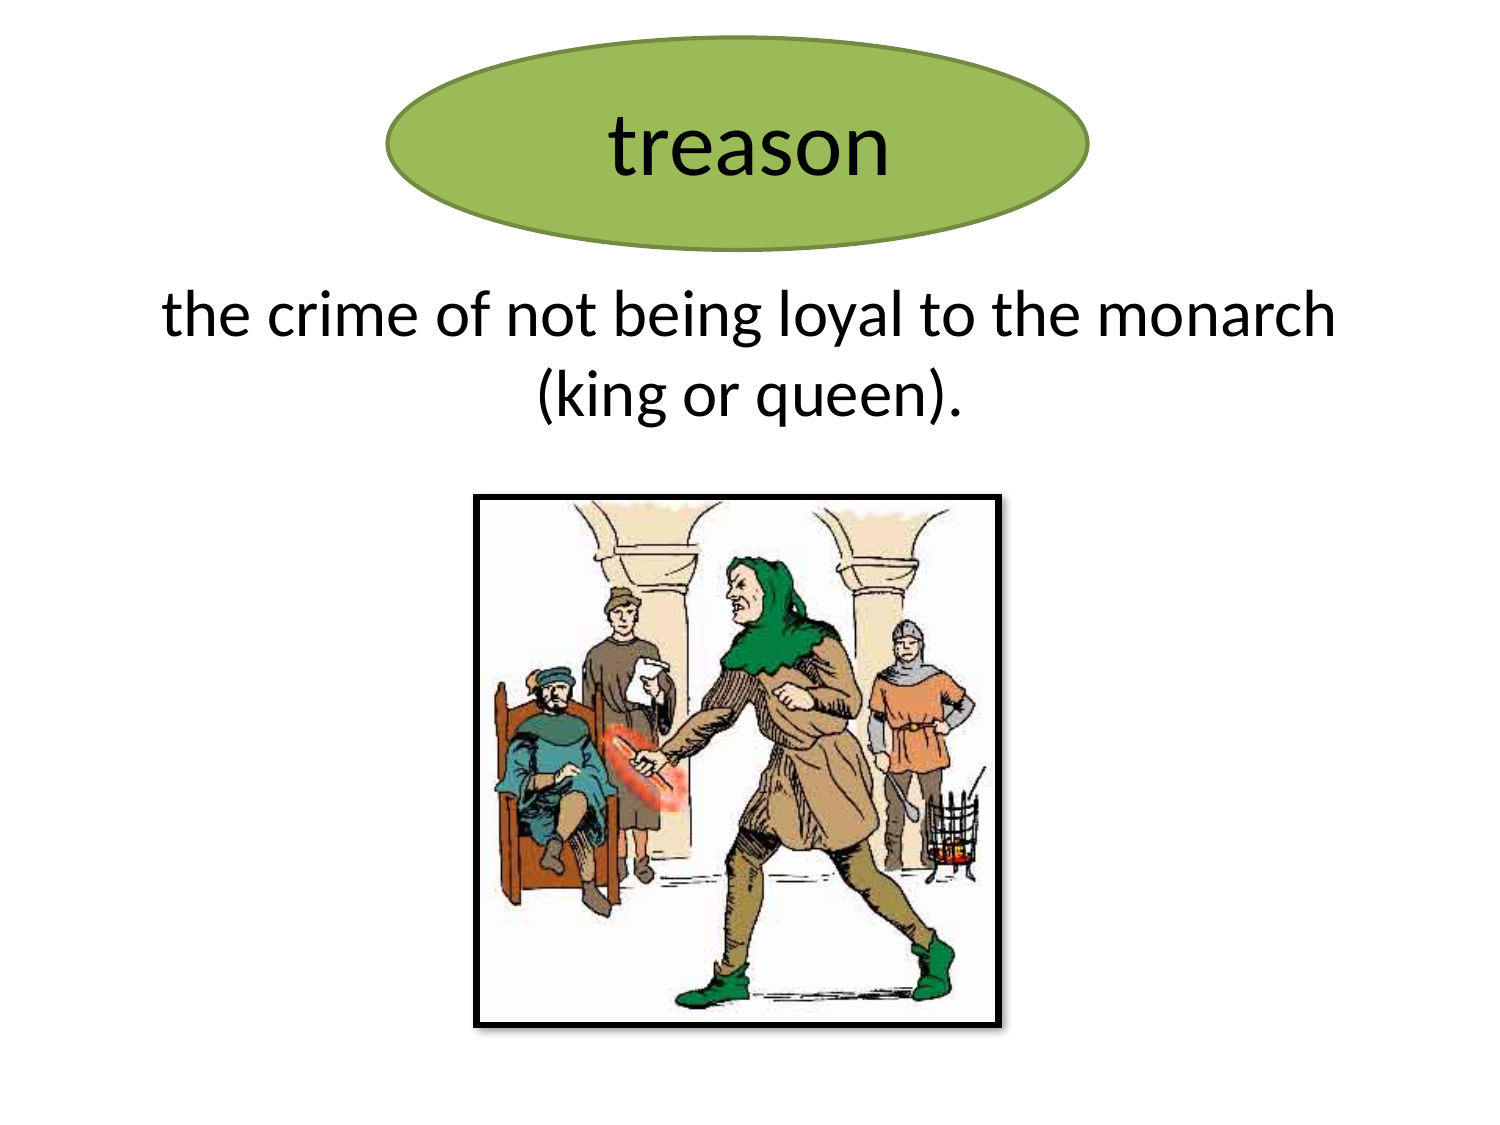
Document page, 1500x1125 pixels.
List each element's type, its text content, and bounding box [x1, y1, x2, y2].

list the crime of not being loyal to the monarch (king or queen). [75, 262, 1425, 1005]
picture [479, 499, 996, 1023]
text_box [591, 35, 884, 45]
title treason [75, 45, 1425, 233]
text_box [537, 233, 938, 253]
